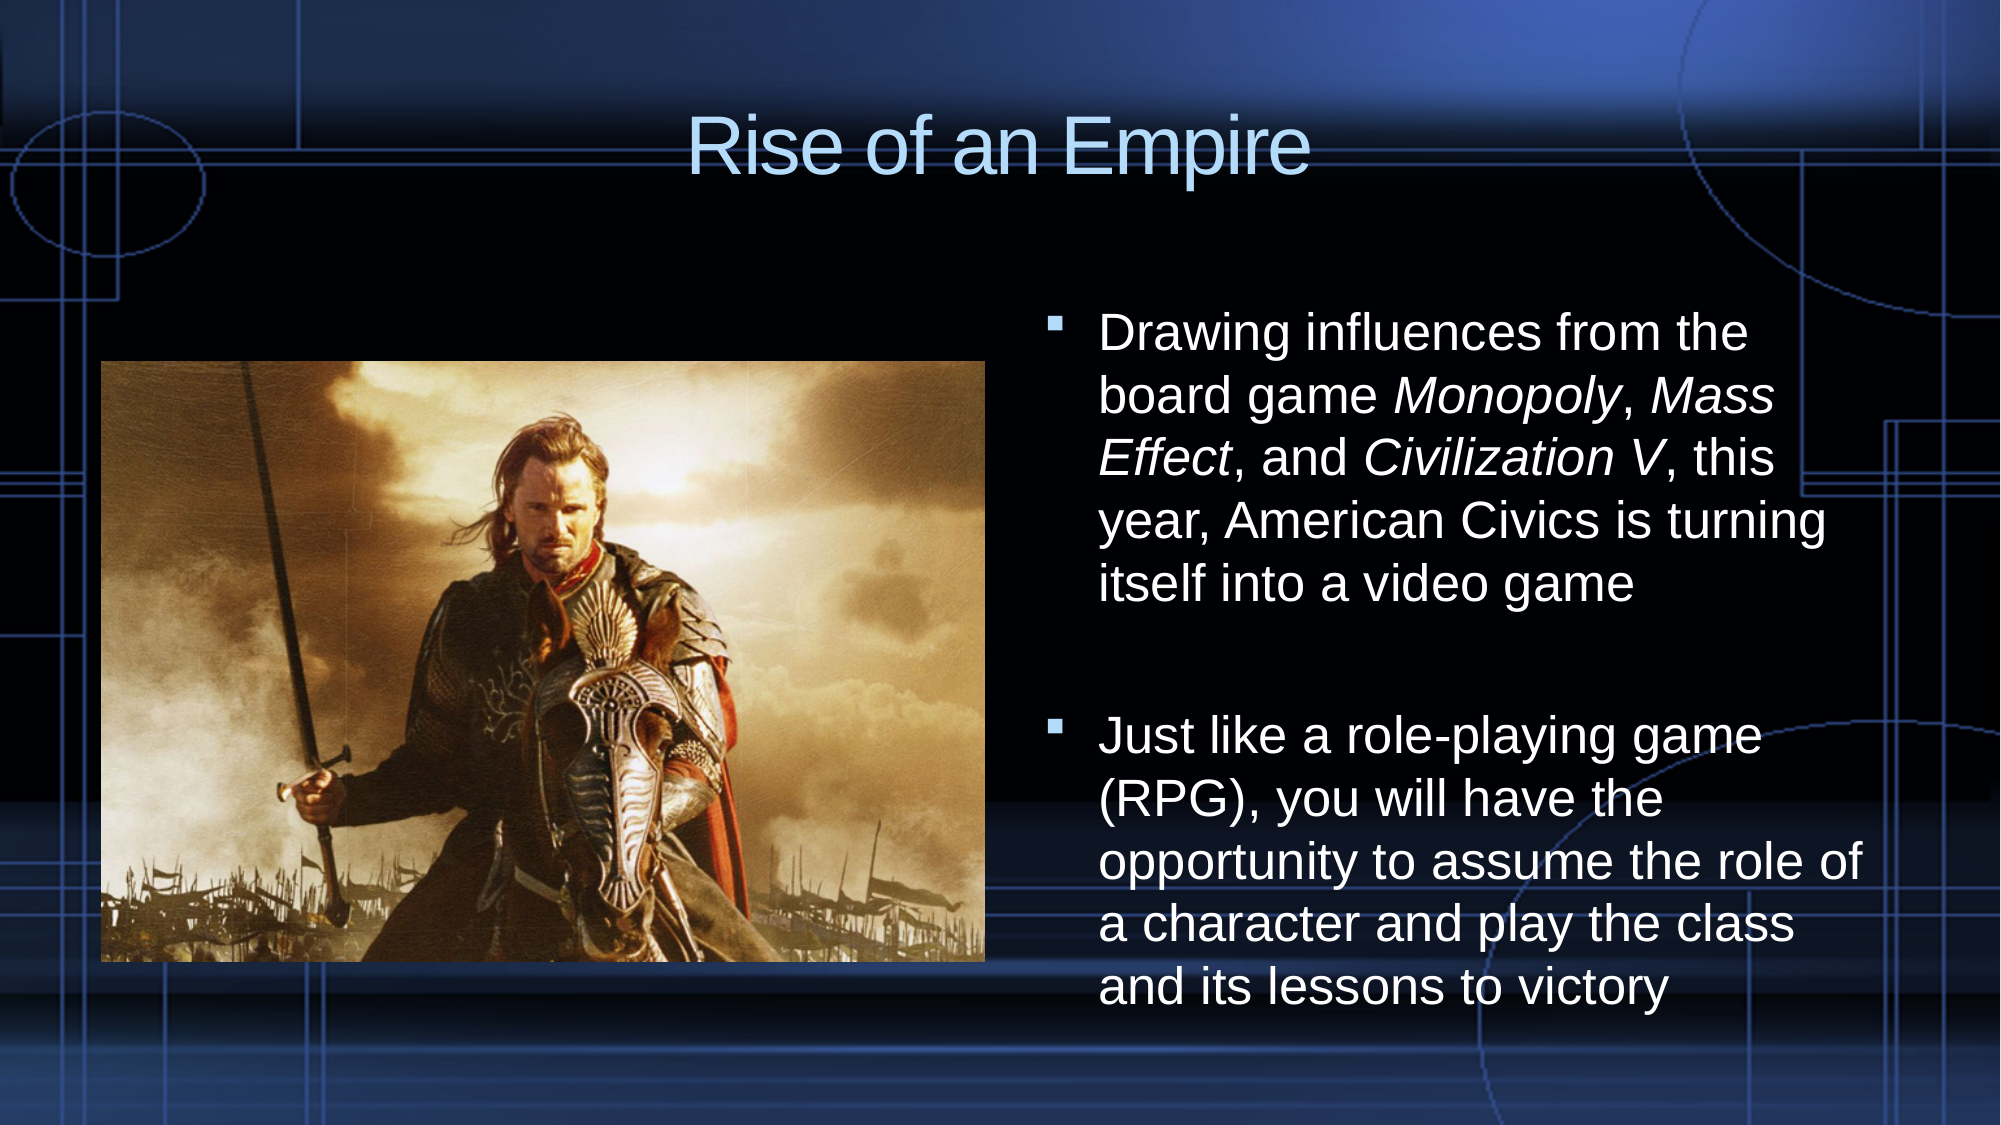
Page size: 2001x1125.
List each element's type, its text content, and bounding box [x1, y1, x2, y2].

title Rise of an Empire [99, 83, 1900, 234]
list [100, 360, 986, 963]
list Drawing influences from the board game Monopoly, Mass Effect, and Civilization V, this year, American Civics is turning itself into a video game Just like a role-playing game (RPG), you will have the opportunity to assume the role of a character and play the class and its lessons to victory [1018, 290, 1902, 1033]
picture [0, 0, 2001, 1125]
